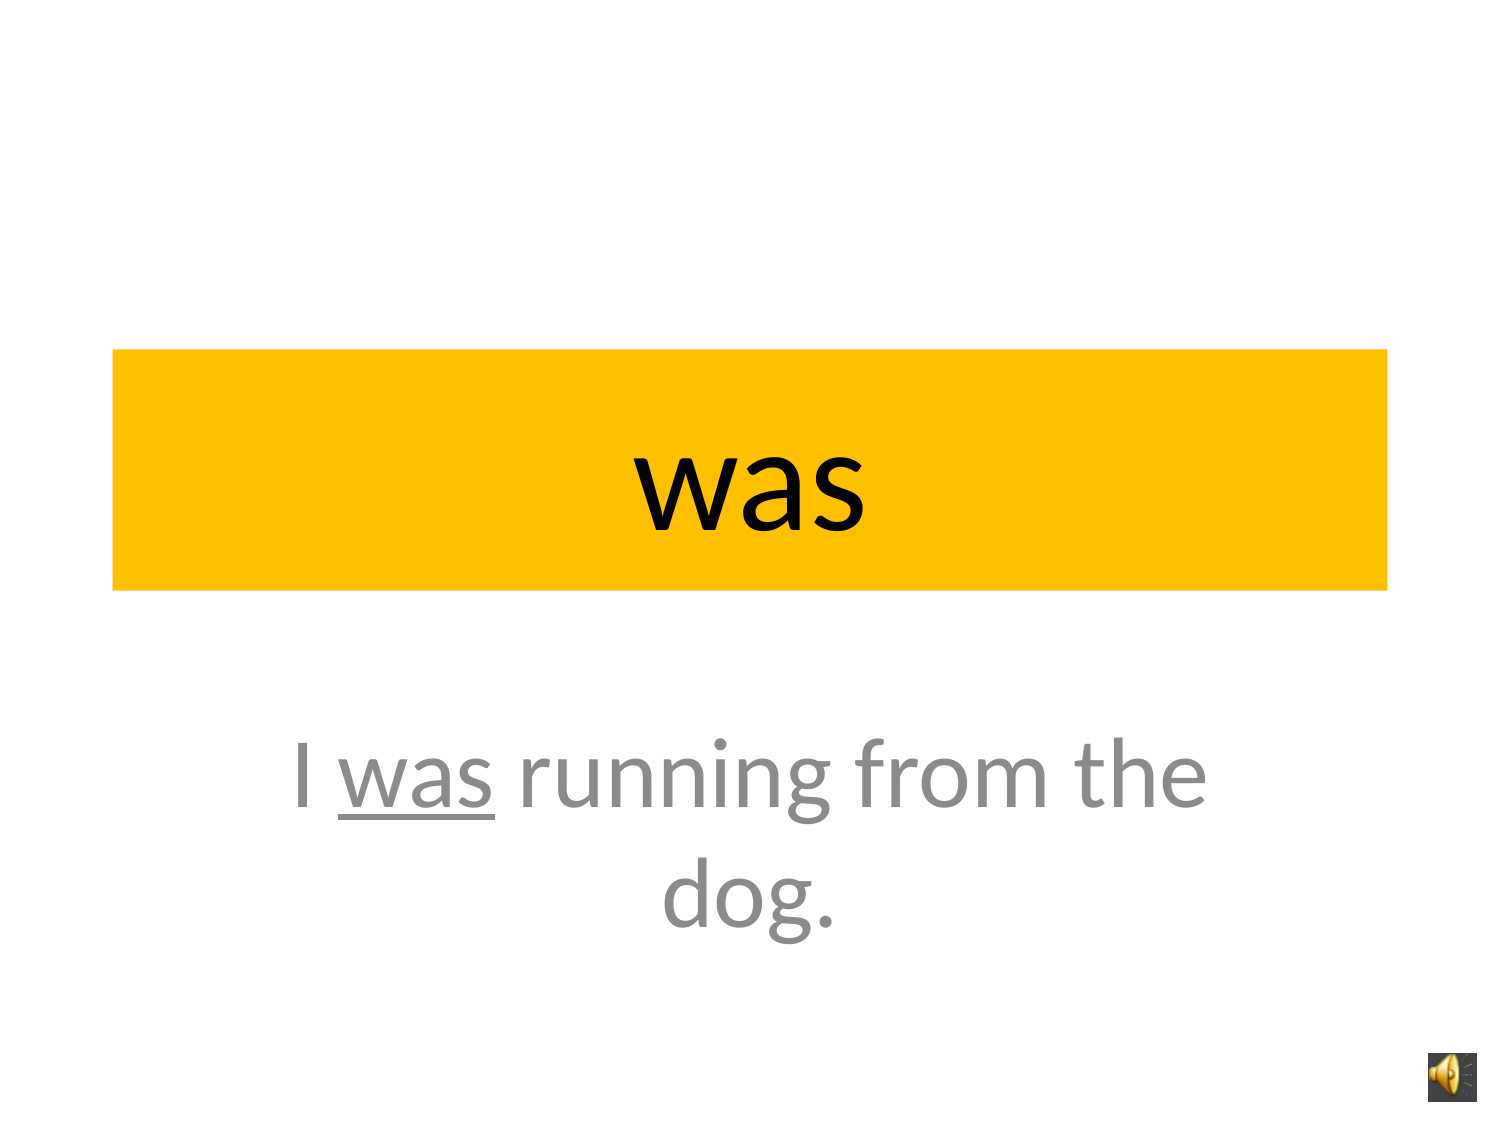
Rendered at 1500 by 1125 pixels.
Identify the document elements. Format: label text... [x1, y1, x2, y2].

title was [112, 349, 1388, 591]
subtitle I was running from the dog. [225, 699, 1275, 988]
picture [1427, 1052, 1478, 1103]
